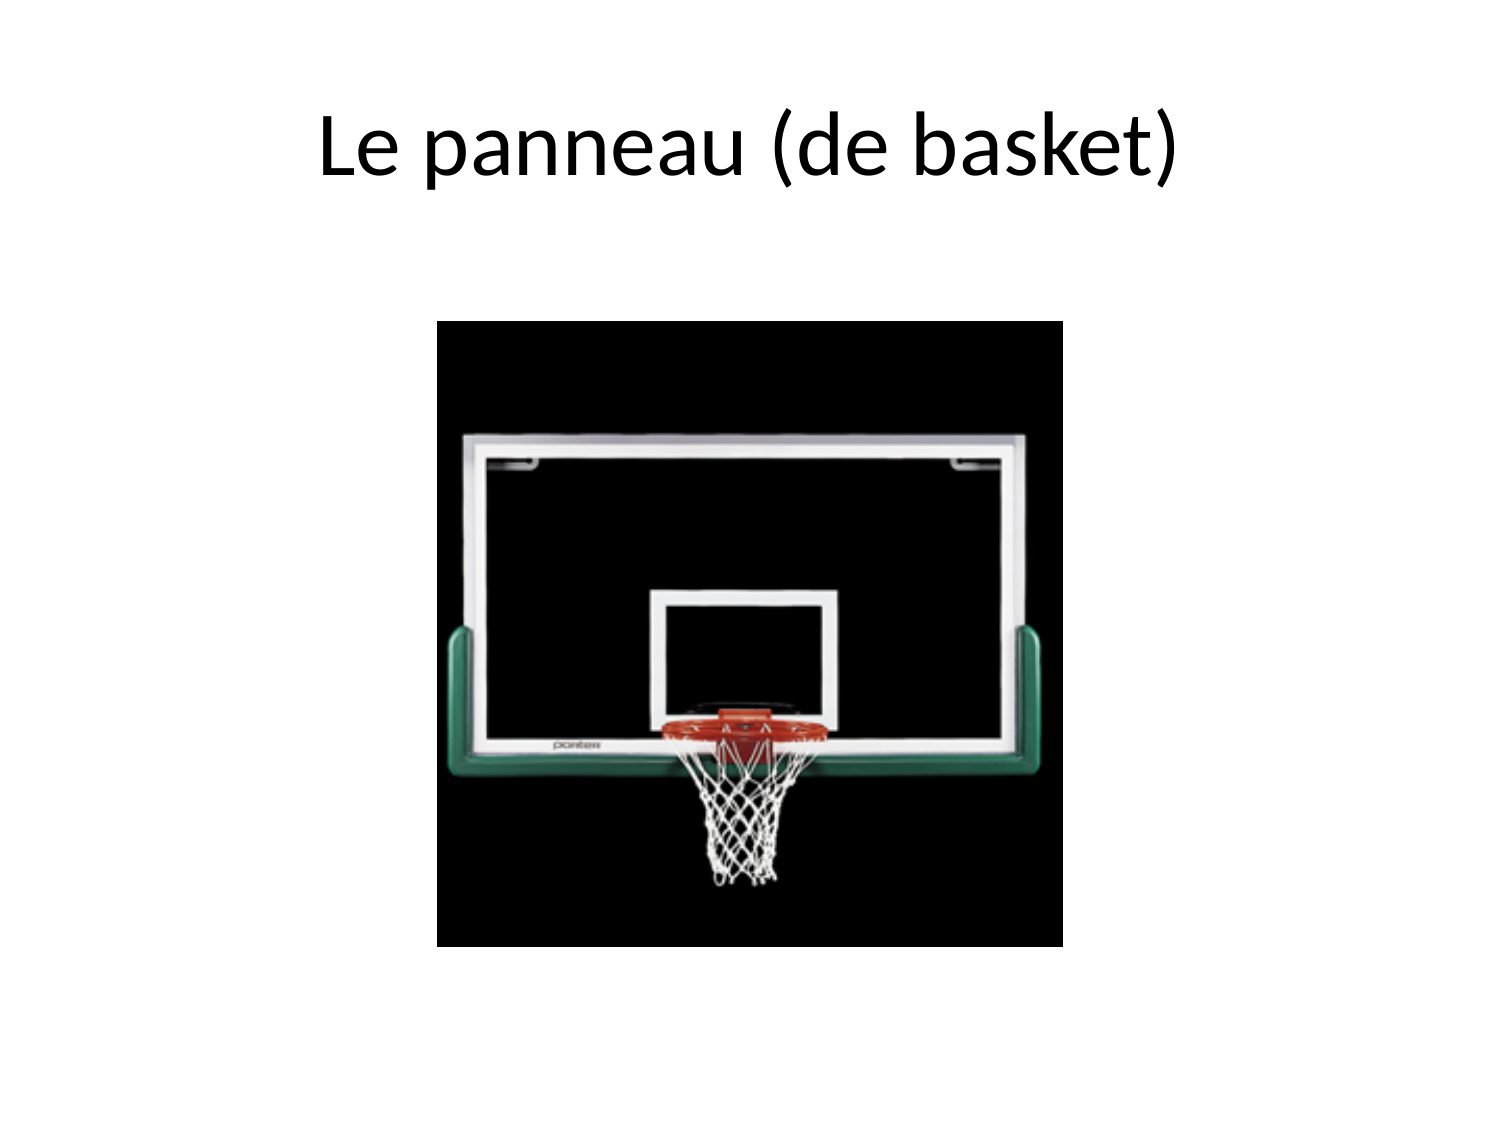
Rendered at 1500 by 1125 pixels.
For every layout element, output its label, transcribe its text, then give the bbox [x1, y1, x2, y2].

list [437, 320, 1063, 947]
title Le panneau (de basket) [75, 45, 1425, 233]
